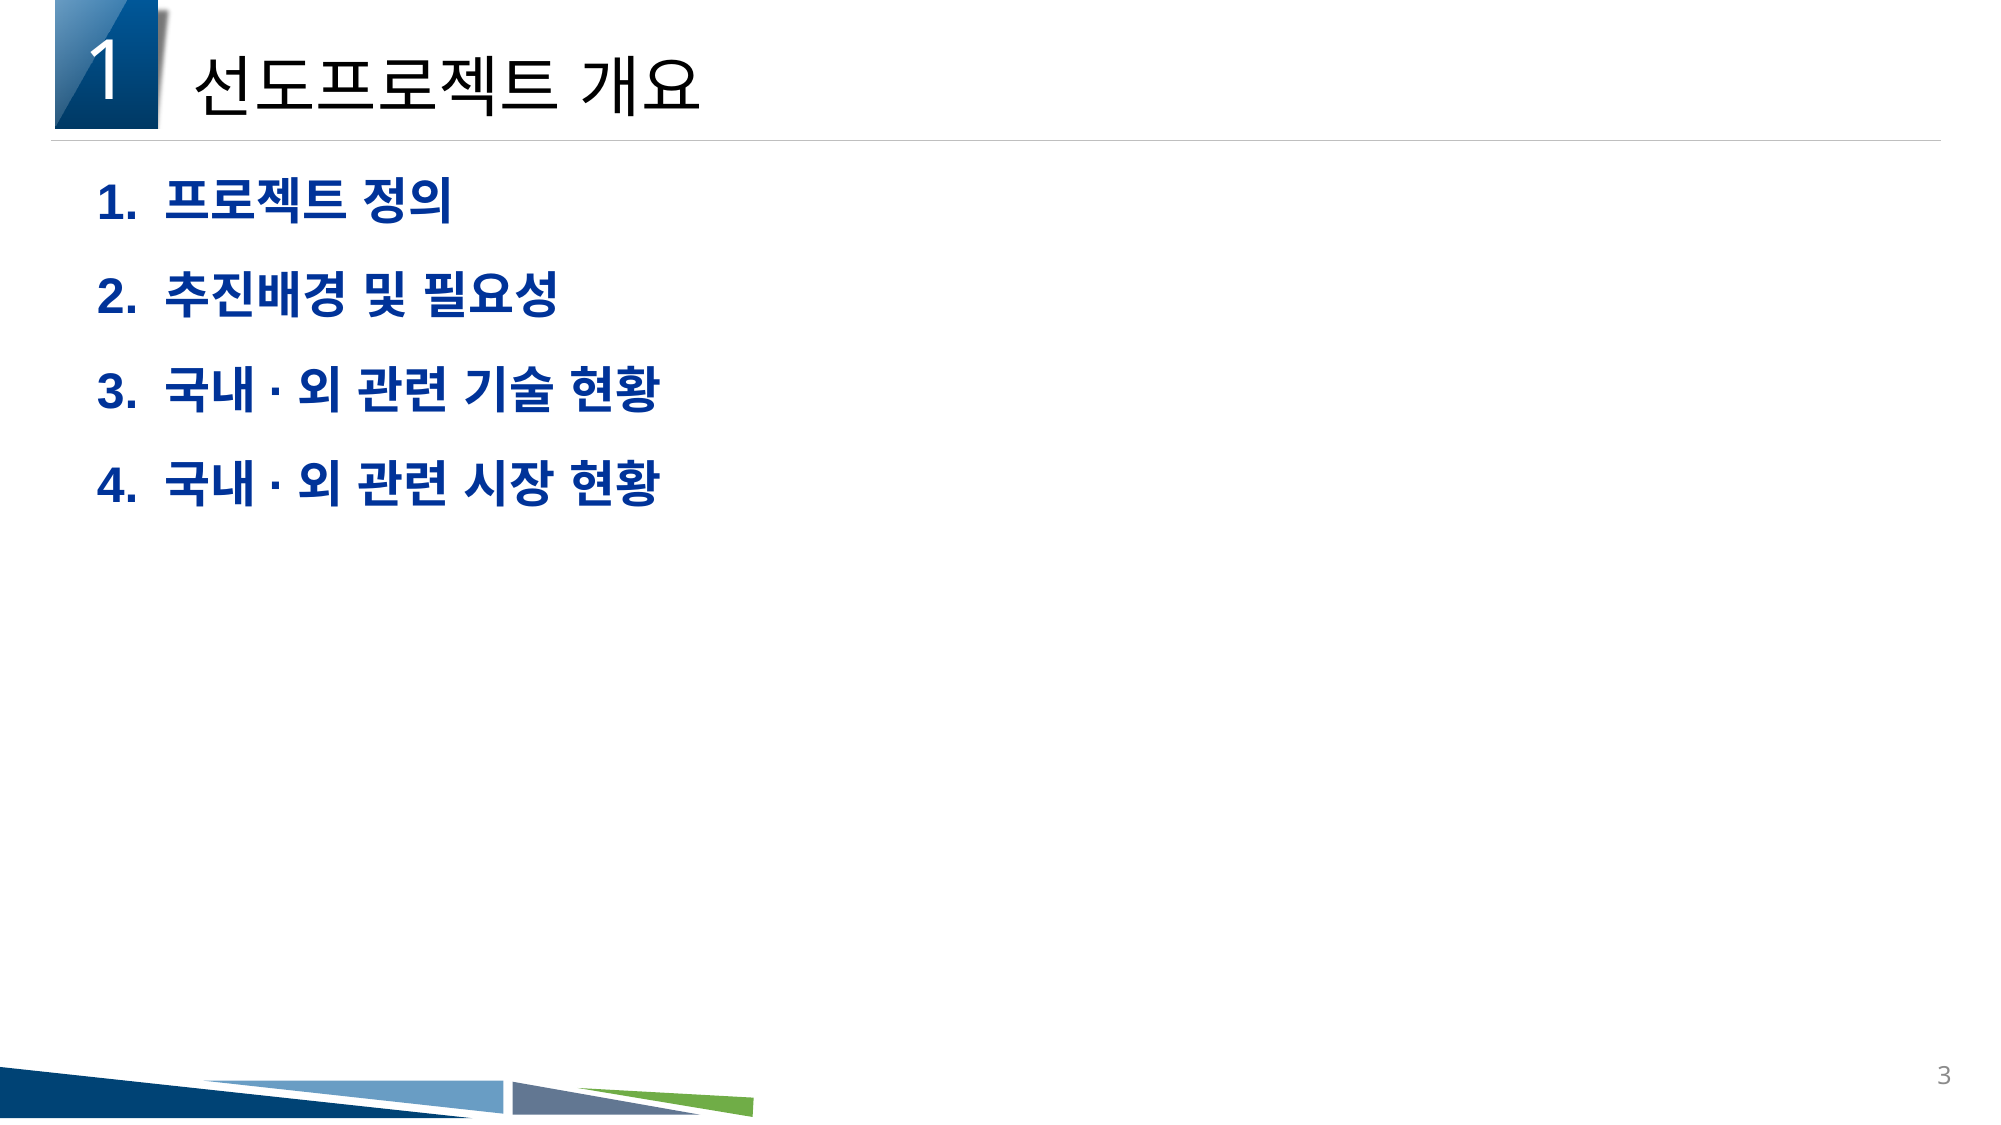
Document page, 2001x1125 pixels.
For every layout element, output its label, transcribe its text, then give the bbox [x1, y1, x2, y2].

text_box 3. 국내·외 관련 기술 현황 [82, 350, 1606, 426]
text_box 1 [62, 29, 152, 156]
text_box 선도프로젝트 개요 [177, 37, 1896, 132]
text_box 4. 국내·외 관련 시장 현황 [82, 445, 1606, 520]
text_box 2. 추진배경 및 필요성 [82, 256, 1606, 332]
text_box 1. 프로젝트 정의 [82, 161, 1303, 237]
slide_number 3 [1516, 1046, 1967, 1107]
